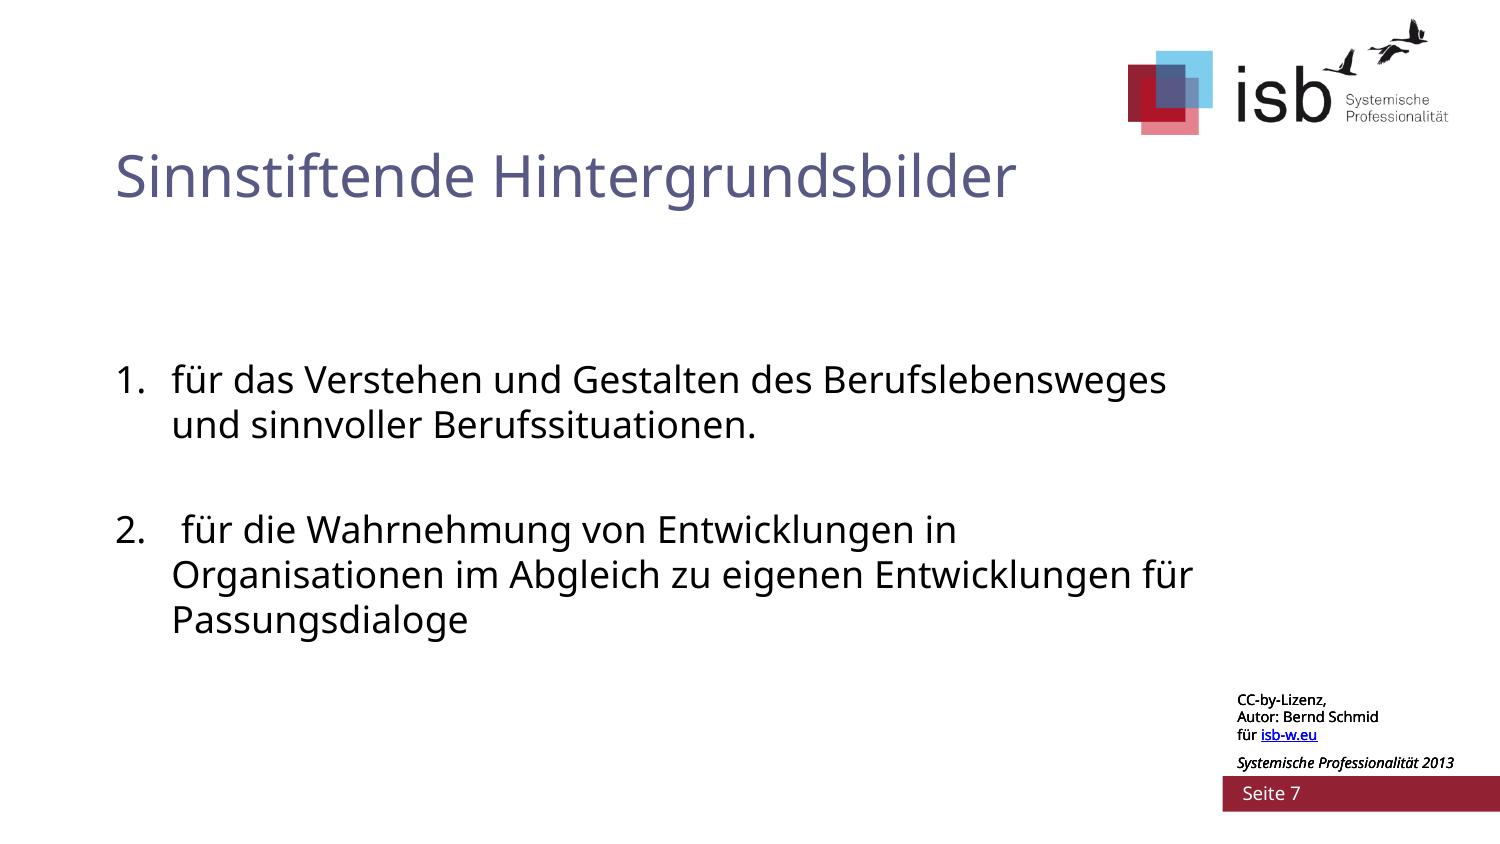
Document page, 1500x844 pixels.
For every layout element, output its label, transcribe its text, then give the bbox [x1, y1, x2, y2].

list für das Verstehen und Gestalten des Berufslebensweges und sinnvoller Berufssituationen. für die Wahrnehmung von Entwicklungen in Organisationen im Abgleich zu eigenen Entwicklungen für Passungsdialoge [100, 185, 1223, 812]
text_box CC-by-Lizenz, Autor: Bernd Schmid für isb-w.eu Systemische Professionalität 2013 [1222, 543, 1500, 844]
title Sinnstiftende Hintergrundsbilder [100, 67, 1223, 185]
picture [1128, 14, 1461, 139]
